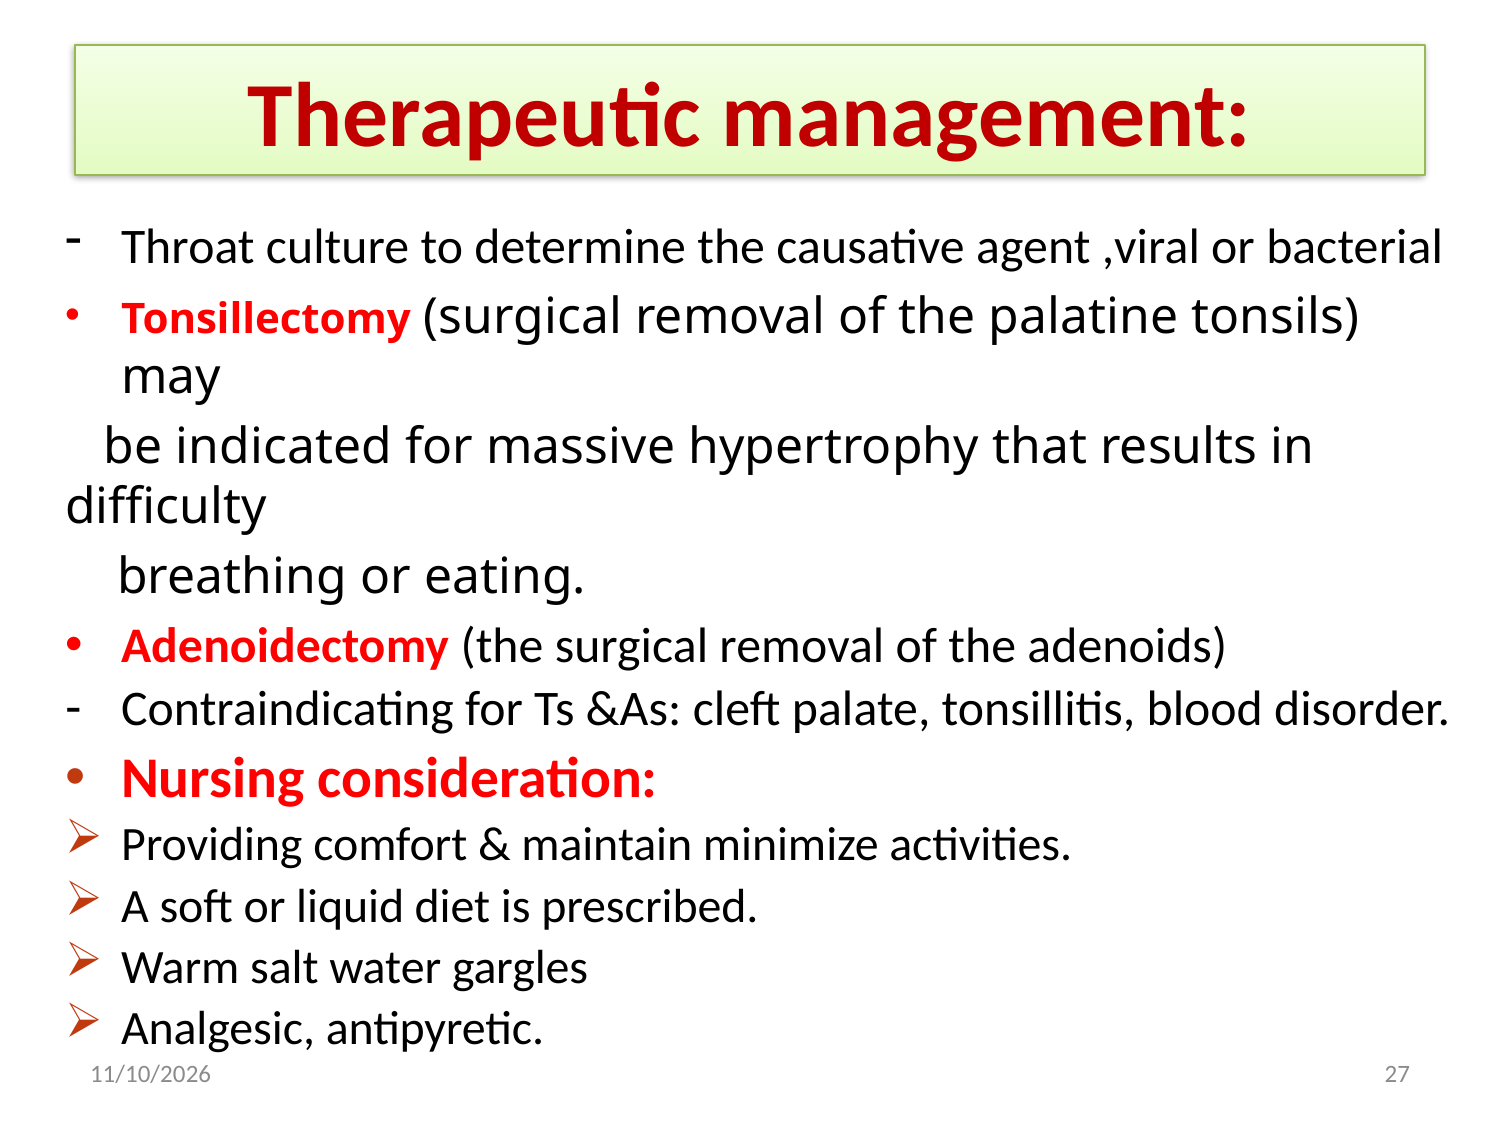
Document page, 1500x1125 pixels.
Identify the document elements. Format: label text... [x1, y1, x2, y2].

title Therapeutic management: [74, 44, 1426, 176]
list Throat culture to determine the causative agent ,viral or bacterial Tonsillectomy (surgical removal of the palatine tonsils) may be indicated for massive hypertrophy that results in difficulty breathing or eating. Adenoidectomy (the surgical removal of the adenoids) Contraindicating for Ts &As: cleft palate, tonsillitis, blood disorder. Nursing consideration: Providing comfort & maintain minimize activities. A soft or liquid diet is prescribed. Warm salt water gargles Analgesic, antipyretic. [50, 212, 1469, 1113]
